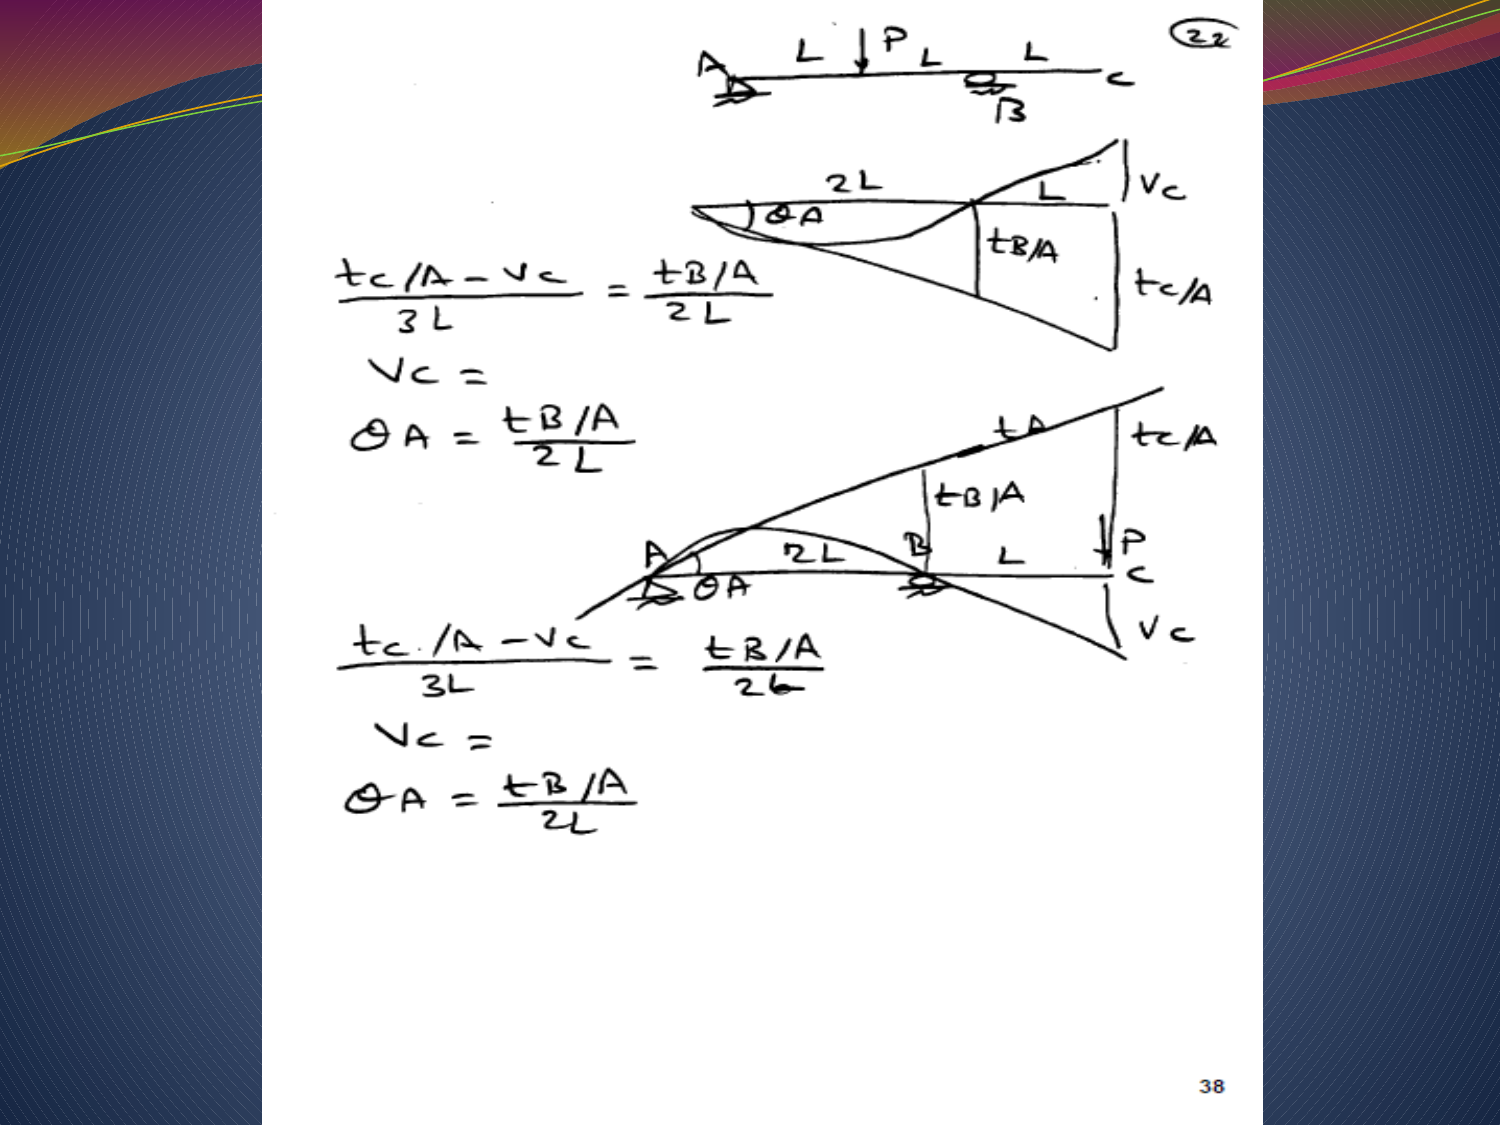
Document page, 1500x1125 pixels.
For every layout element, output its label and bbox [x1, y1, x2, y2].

picture [262, 0, 1263, 1125]
